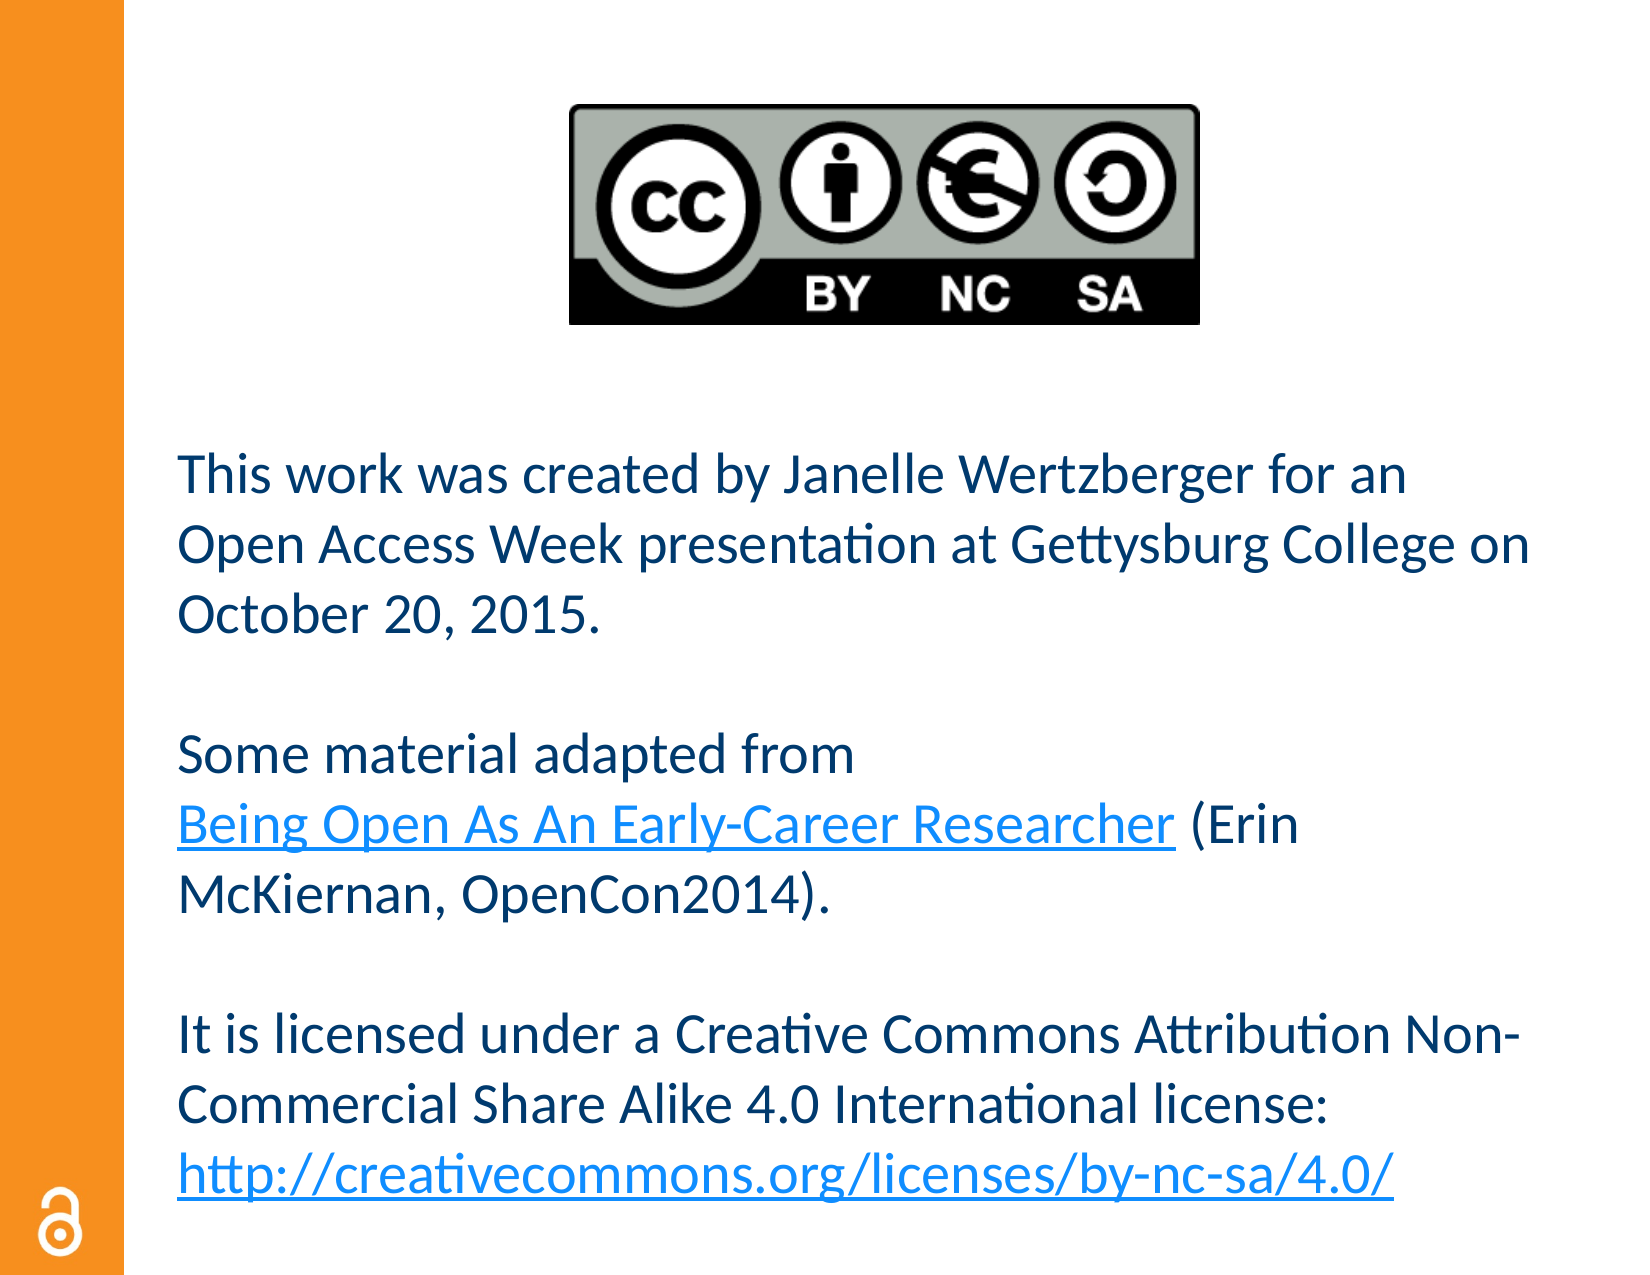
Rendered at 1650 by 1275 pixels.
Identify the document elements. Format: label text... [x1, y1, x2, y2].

picture [0, 0, 124, 1275]
picture [569, 104, 1200, 326]
text_box This work was created by Janelle Wertzberger for an Open Access Week presentation at Gettysburg College on October 20, 2015. Some material adapted from Being Open As An Early-Career Researcher (Erin McKiernan, OpenCon2014). It is licensed under a Creative Commons Attribution Non-Commercial Share Alike 4.0 International license: http://creativecommons.org/licenses/by-nc-sa/4.0/ [162, 428, 1550, 1213]
